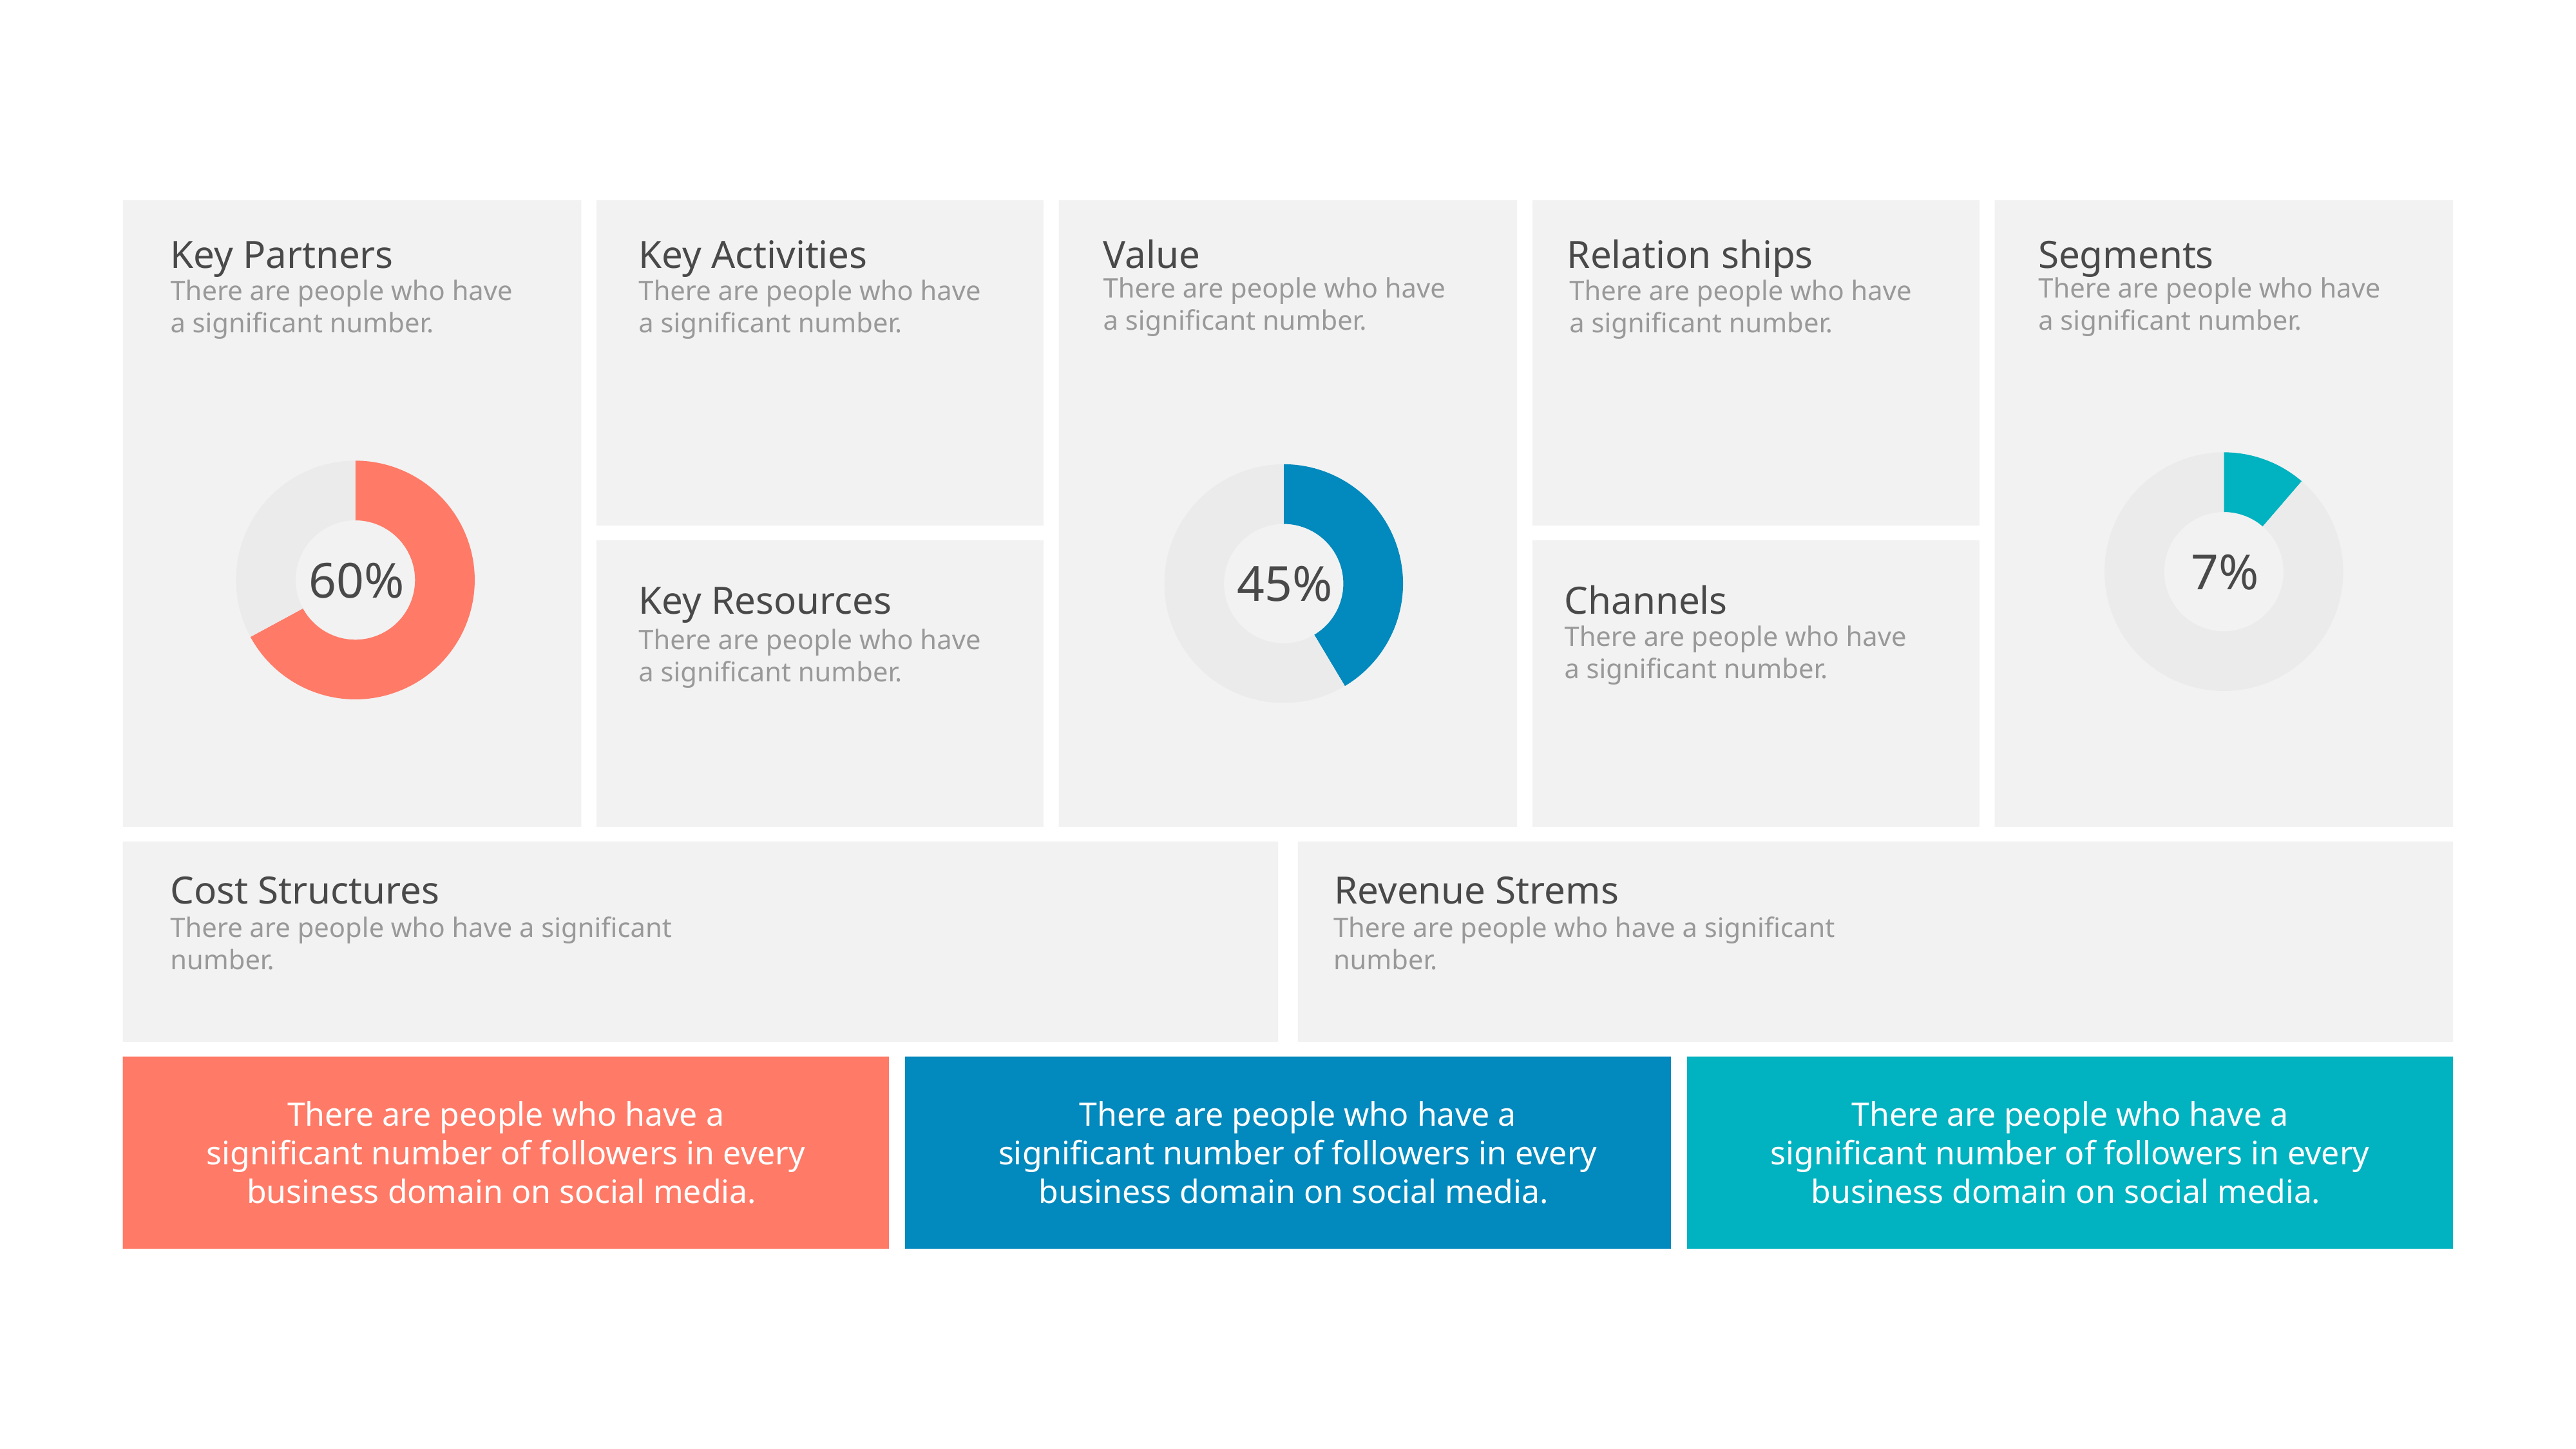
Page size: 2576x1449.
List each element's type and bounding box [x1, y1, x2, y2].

text_box [122, 200, 2454, 1249]
